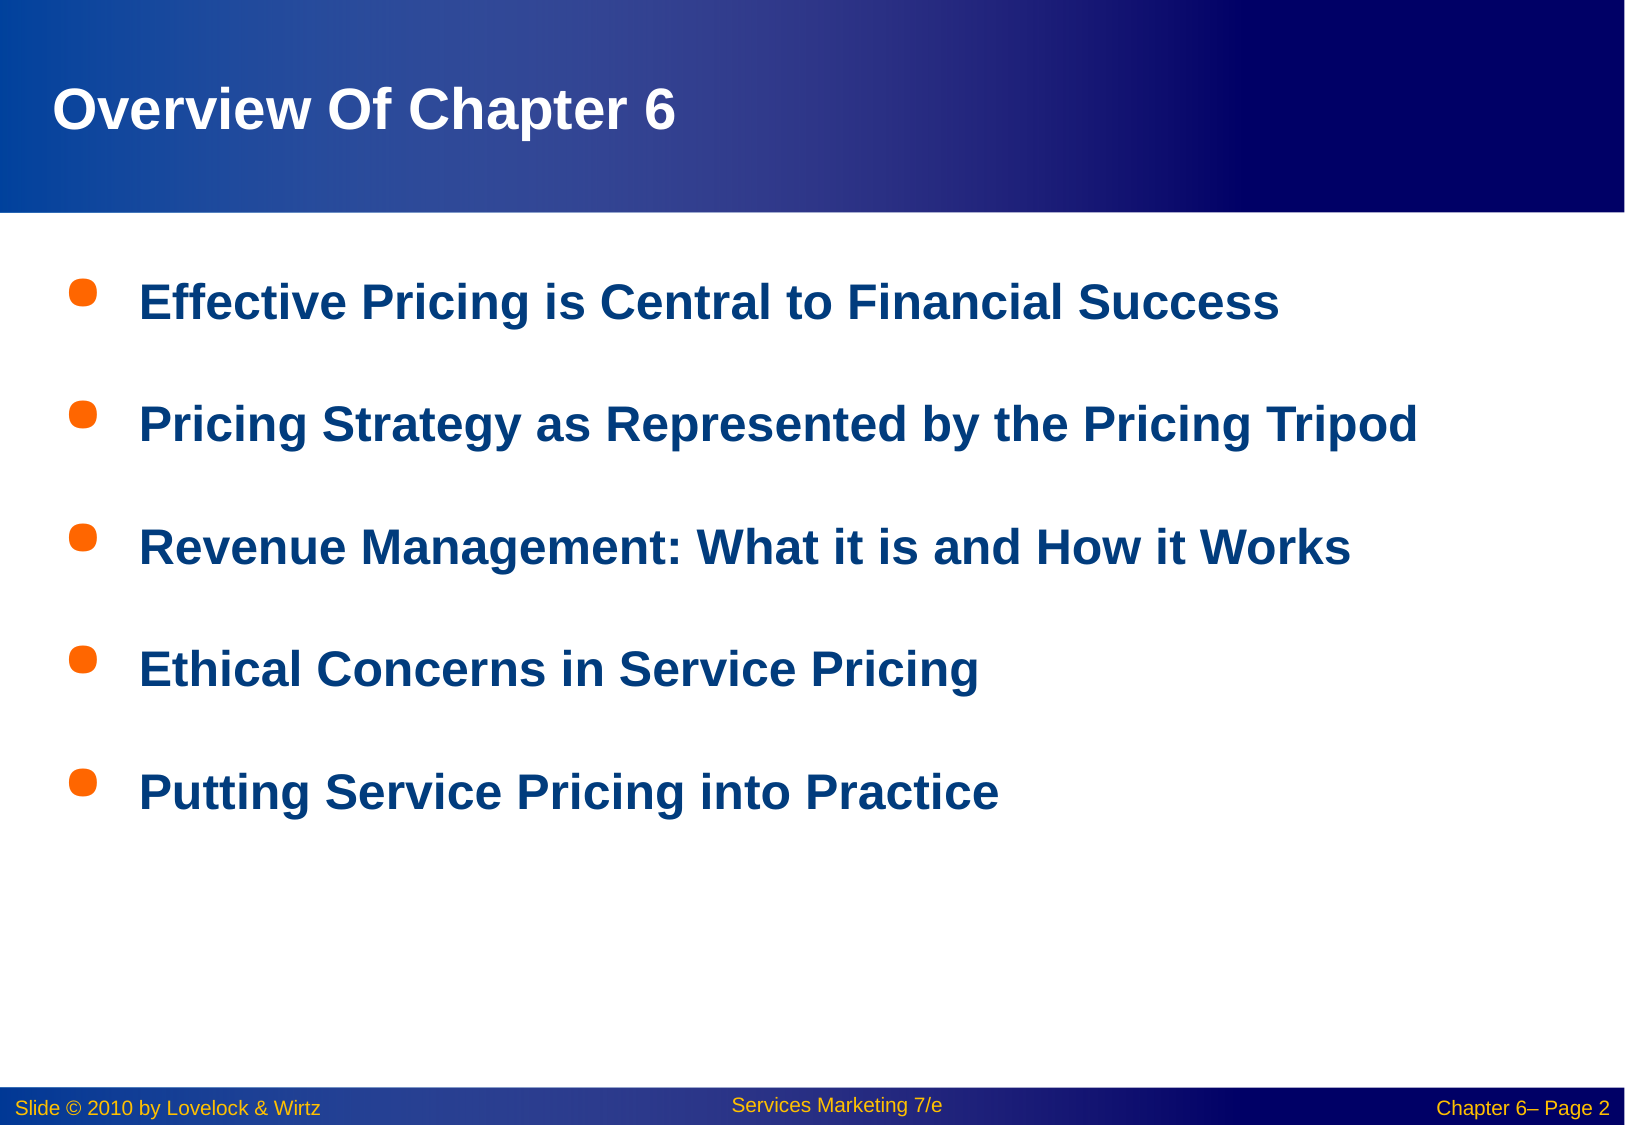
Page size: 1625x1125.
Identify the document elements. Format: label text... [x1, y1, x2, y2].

title Overview Of Chapter 6 [36, 37, 1088, 176]
list Effective Pricing is Central to Financial Success Pricing Strategy as Represented by the Pricing Tripod Revenue Management: What it is and How it Works Ethical Concerns in Service Pricing Putting Service Pricing into Practice [49, 261, 1588, 1051]
